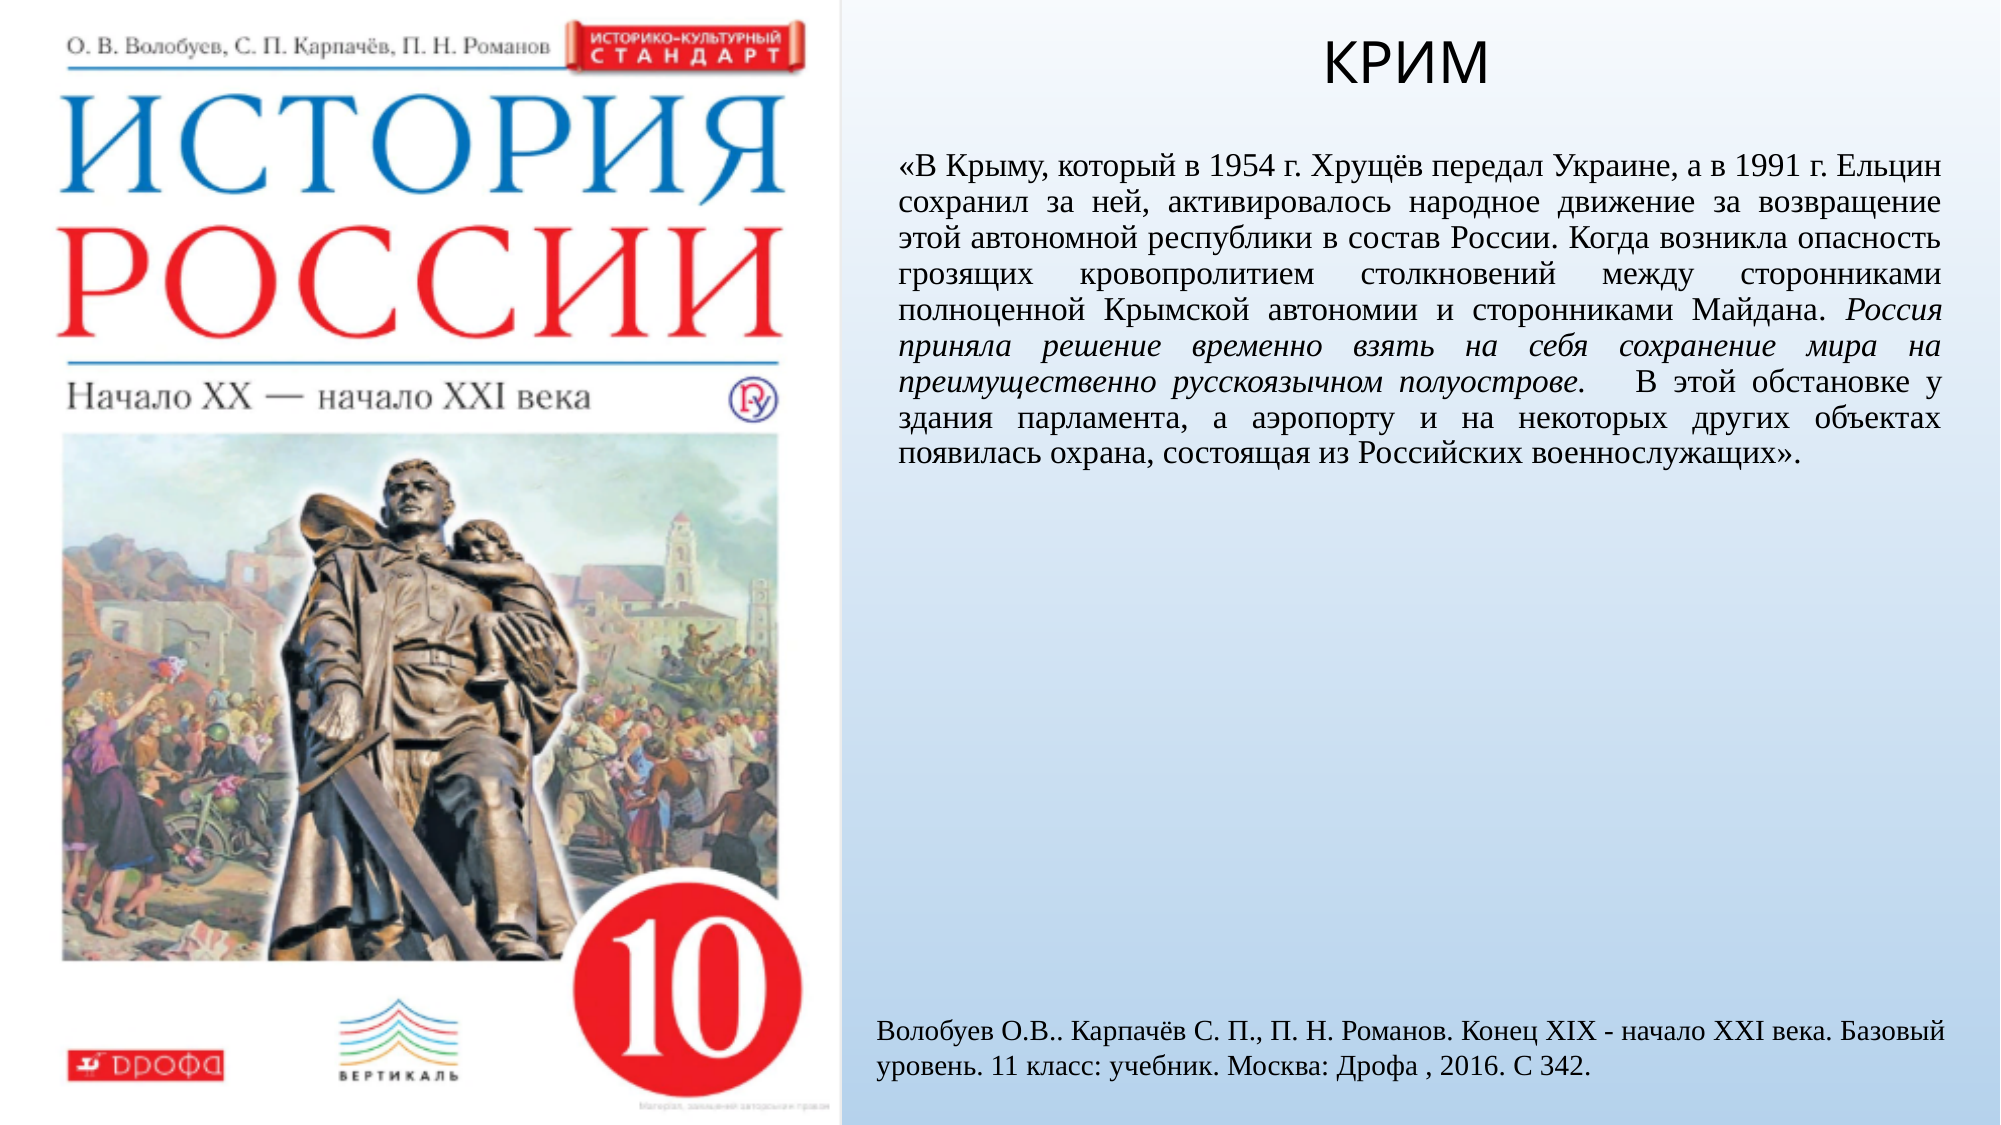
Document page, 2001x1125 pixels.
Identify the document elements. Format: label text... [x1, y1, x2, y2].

text_box Волобуев О.В.. Карпачёв С. П., П. Н. Романов. Конец XIX - начало XXI века. Базовый уровень. 11 класс: учебник. Москва: Дрофа , 2016. С 342. [861, 1004, 2000, 1089]
title КРИМ [1307, 7, 1534, 123]
picture [0, 0, 842, 1125]
list «В Крыму, который в 1954 г. Хрущёв передал Украине, а в 1991 г. Ельцин сохранил за ней, активировалось народное движение за возвращение этой автономной республики в состав России. Когда возникла опасность грозящих кровопролитием столкновений между сторонниками полноценной Крымской автономии и сторонниками Майдана. Россия приняла решение временно взять на себя сохранение мира на преимущественно русскоязычном полуострове. В этой обстановке у здания парламента, а аэропорту и на некоторых других объектах появилась охрана, состоящая из Российских военнослужащих». [883, 140, 1959, 534]
